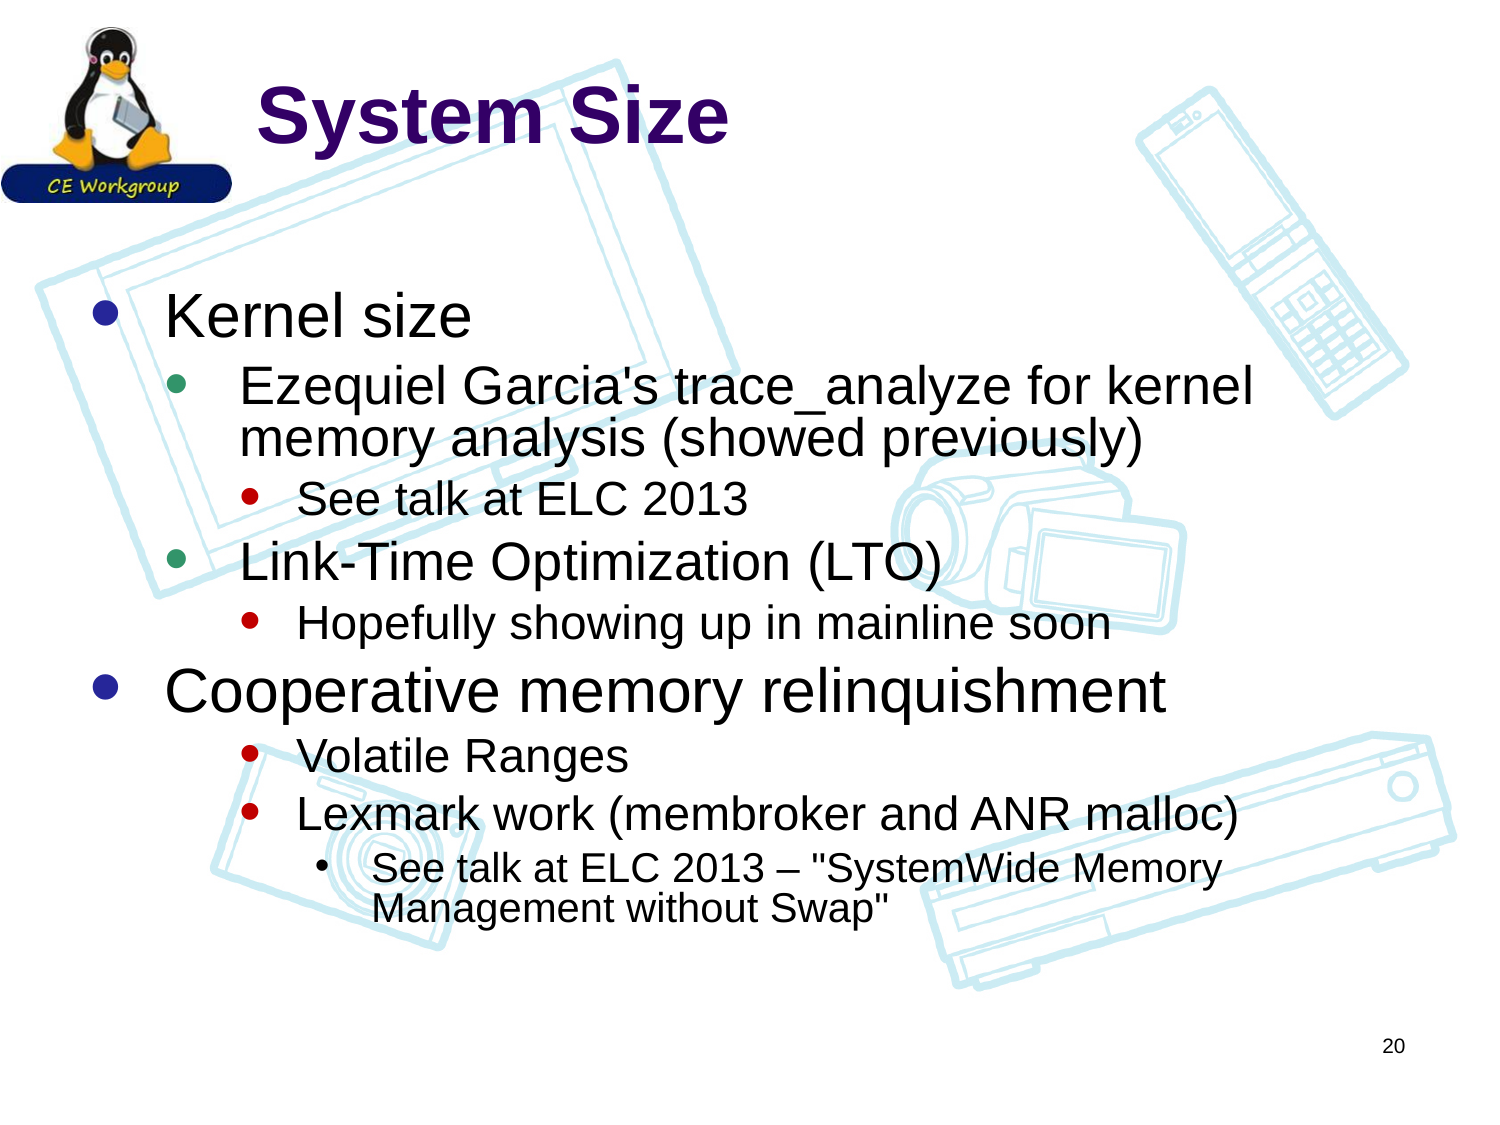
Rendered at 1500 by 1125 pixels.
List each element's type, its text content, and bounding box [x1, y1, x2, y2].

slide_number 20 [1074, 1025, 1420, 1096]
list Kernel size Ezequiel Garcia's trace_analyze for kernel memory analysis (showed previously) See talk at ELC 2013 Link-Time Optimization (LTO) Hopefully showing up in mainline soon Cooperative memory relinquishment Volatile Ranges Lexmark work (membroker and ANR malloc) See talk at ELC 2013 – "SystemWide Memory Management without Swap" [75, 282, 1463, 1100]
title System Size [242, 19, 1475, 227]
picture [0, 0, 1500, 1063]
